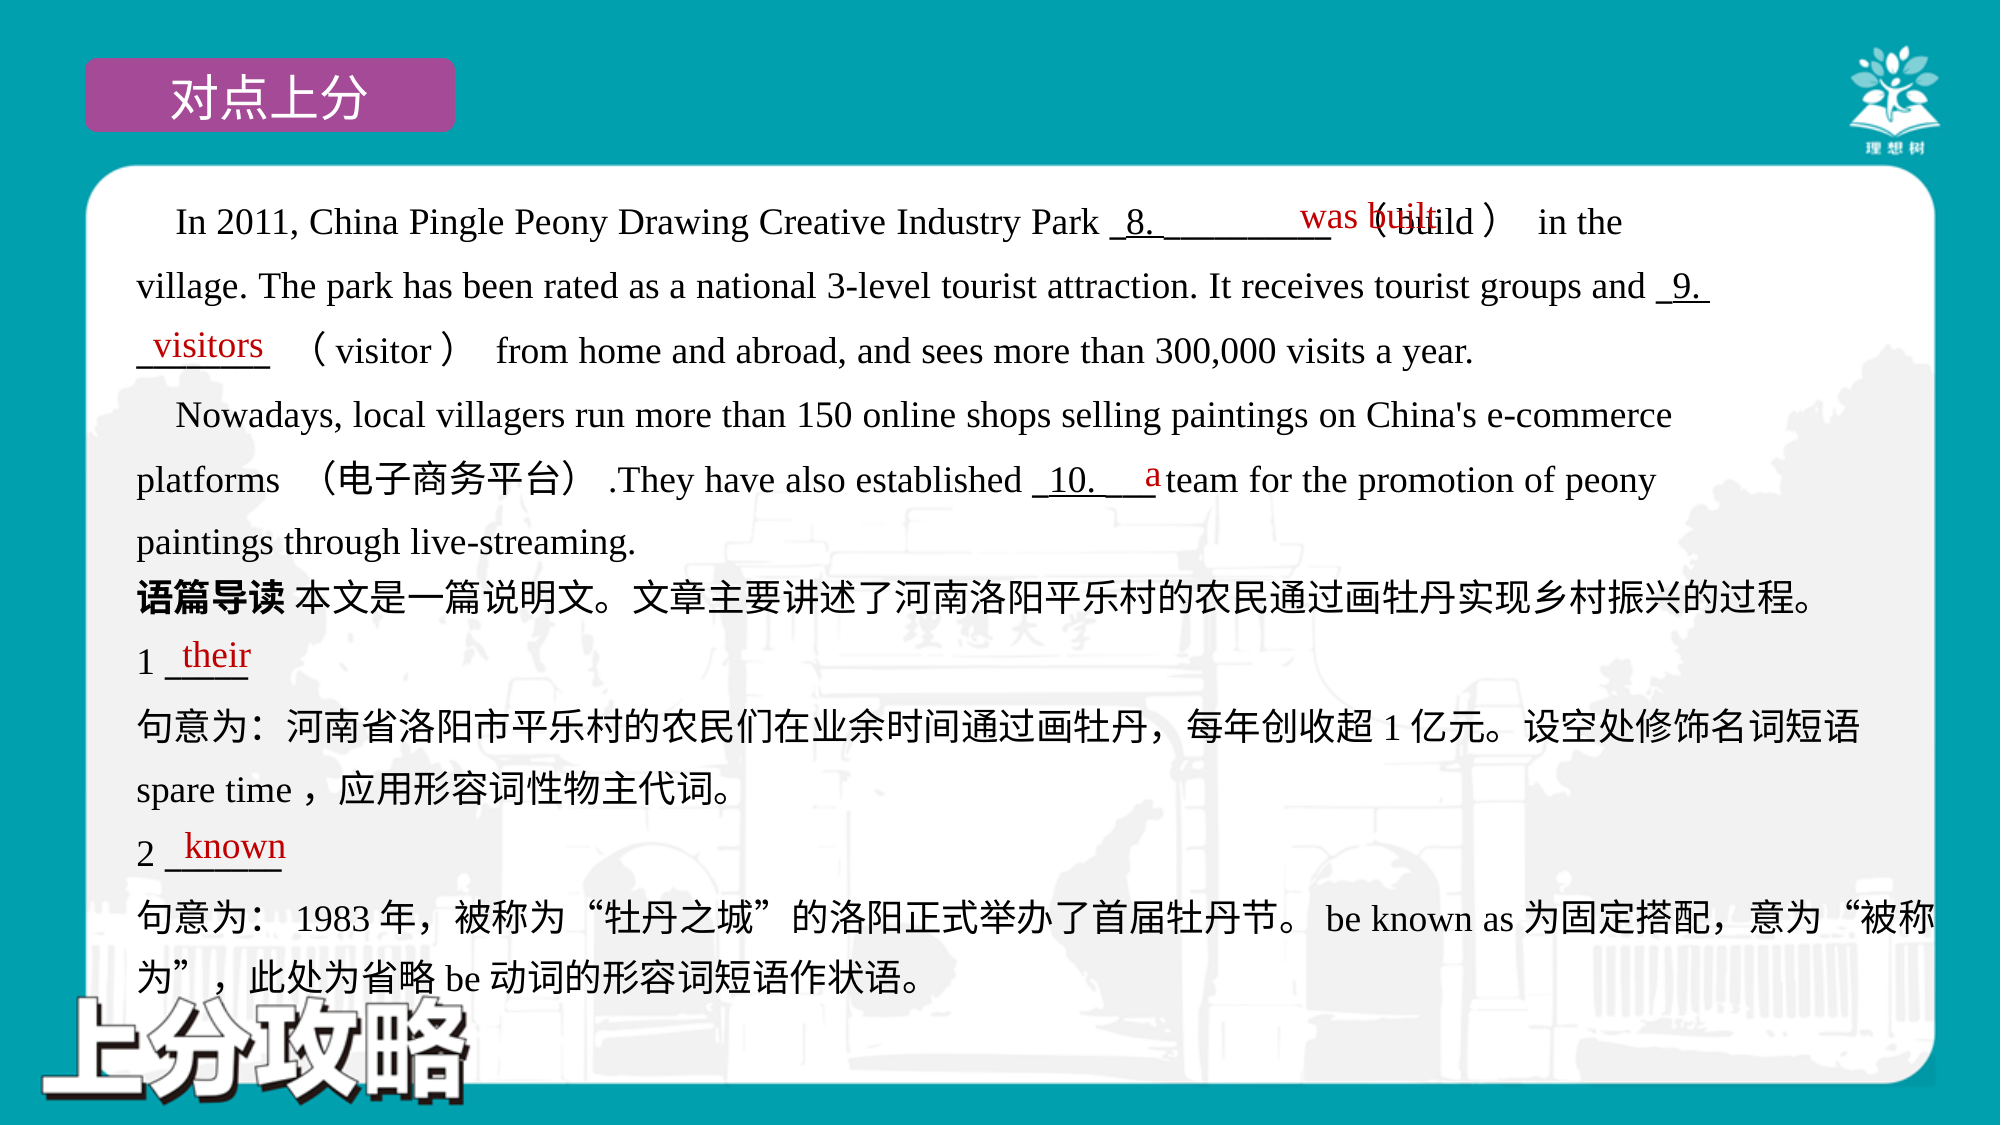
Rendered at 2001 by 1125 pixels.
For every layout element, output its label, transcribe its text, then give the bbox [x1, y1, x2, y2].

text_box 语篇导读 本文是一篇说明文。文章主要讲述了河南洛阳平乐村的农民通过画牡丹实现乡村振兴的过程。 [136, 556, 1865, 613]
text_box visitors [139, 300, 278, 359]
text_box their [168, 612, 265, 669]
picture [0, 0, 2000, 1125]
text_box 1 _____ [136, 619, 1865, 676]
text_box 2 _______ [136, 811, 1865, 867]
text_box 句意为：1983年，被称为“牡丹之城”的洛阳正式举办了首届牡丹节。be known as为固定搭配，意为“被称 为”，此处为省略be动词的形容词短语作状语。 [136, 874, 1865, 994]
text_box a [1131, 429, 1176, 488]
text_box known [170, 803, 301, 860]
text_box 句意为：河南省洛阳市平乐村的农民们在业余时间通过画牡丹，每年创收超1亿元。设空处修饰名词短语 spare time，应用形容词性物主代词。 [136, 683, 1865, 804]
text_box was built [1281, 170, 1455, 229]
text_box In 2011, China Pingle Peony Drawing Creative Industry Park _8. __________ （build） in the village. The park has been rated as a national 3-level tourist attraction. It receives tourist groups and _9. ________ （visitor） from home and abroad, and sees more than 300,000 visits a year. Nowadays, local villagers run more than 150 online shops selling paintings on China's e-commerce platforms （电子商务平台）.They have also established _10. ___ team for the promotion of peony paintings through live-streaming.#1.1.4 [136, 176, 1865, 556]
